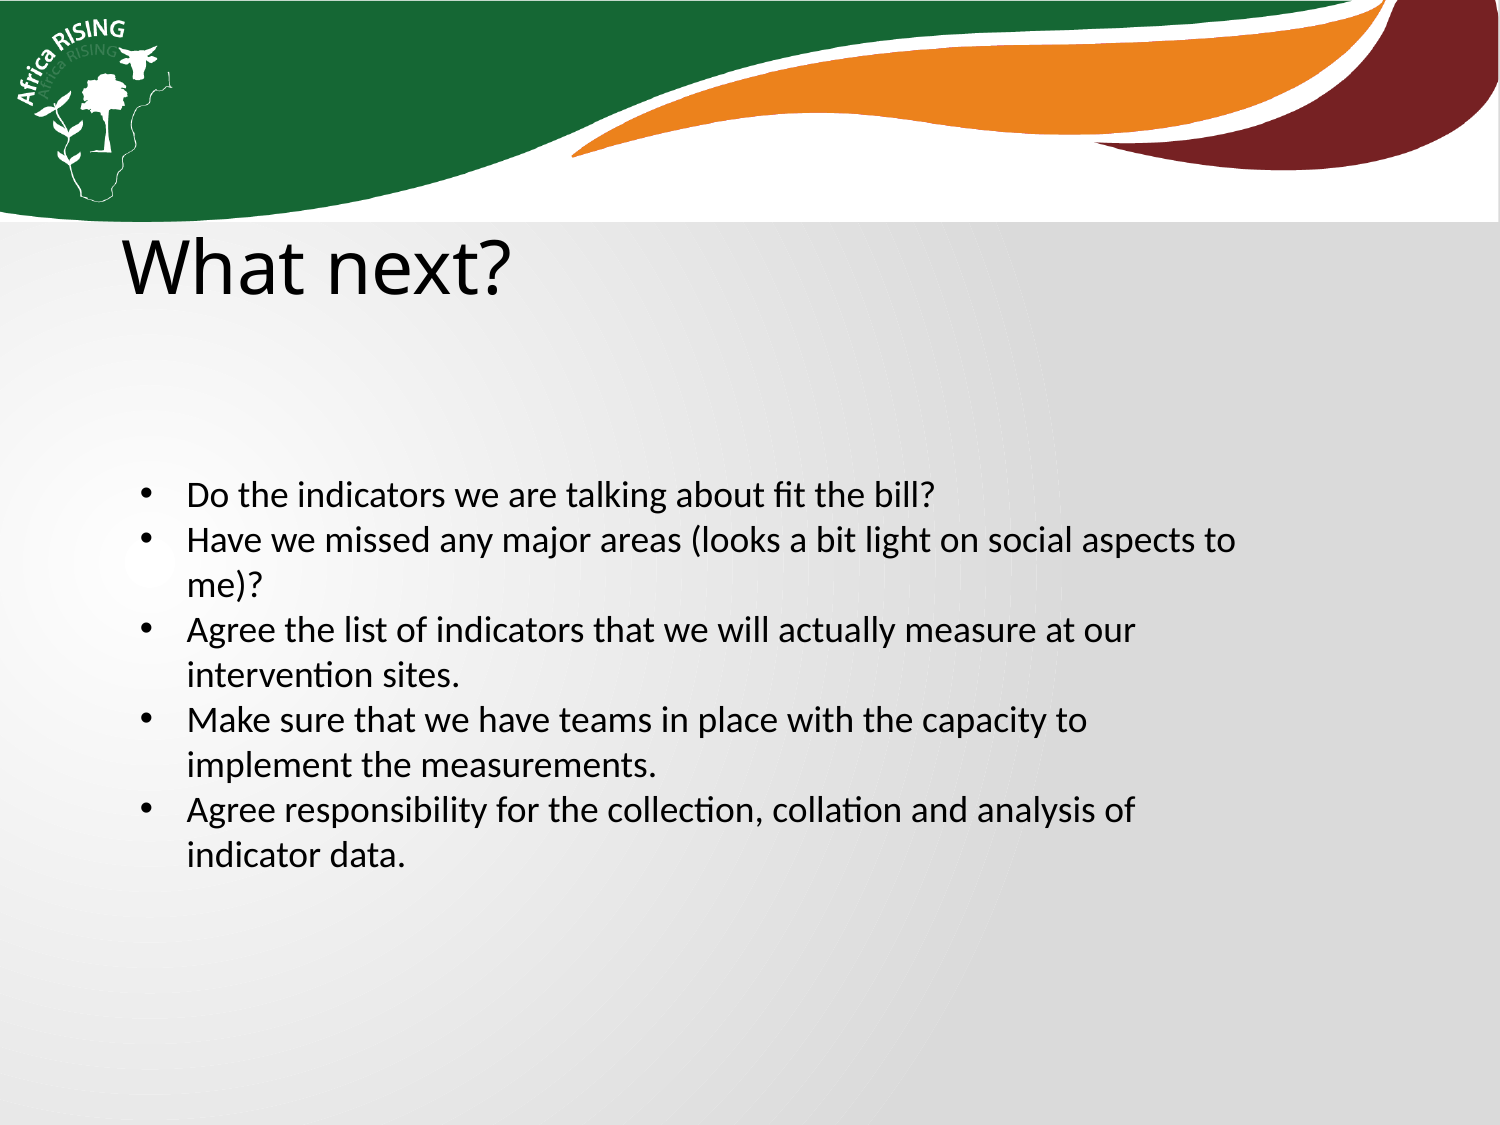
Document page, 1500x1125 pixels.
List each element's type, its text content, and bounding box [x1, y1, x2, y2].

text_box Do the indicators we are talking about fit the bill? Have we missed any major areas (looks a bit light on social aspects to me)? Agree the list of indicators that we will actually measure at our intervention sites. Make sure that we have teams in place with the capacity to implement the measurements. Agree responsibility for the collection, collation and analysis of indicator data. [124, 462, 1263, 973]
list What next? [87, 212, 1363, 350]
picture [0, 0, 1499, 222]
